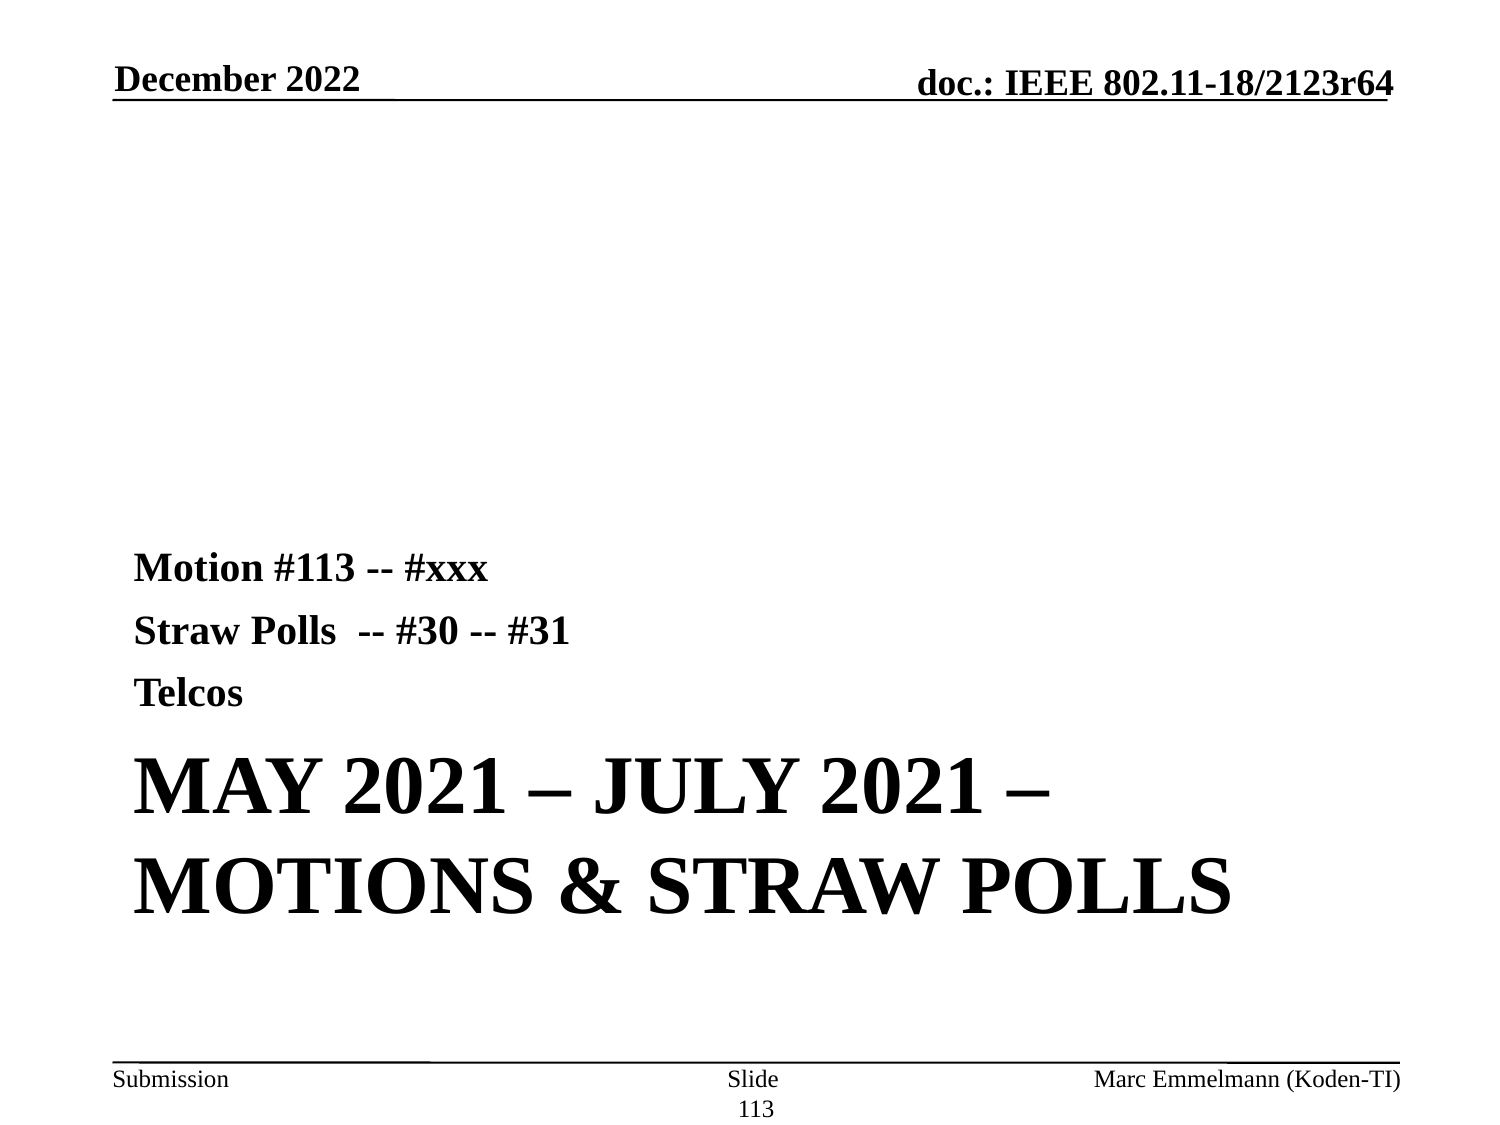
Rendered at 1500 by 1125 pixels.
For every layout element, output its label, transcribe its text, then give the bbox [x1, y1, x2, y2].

title May 2021 – July 2021 – Motions & Straw Polls [118, 724, 1394, 947]
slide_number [114, 54, 423, 100]
slide_number Slide 113 [712, 1061, 800, 1123]
footer Marc Emmelmann (Koden-TI) [878, 1061, 1402, 1093]
list Motion #113 -- #xxx Straw Polls -- #30 -- #31 Telcos [118, 476, 1394, 724]
